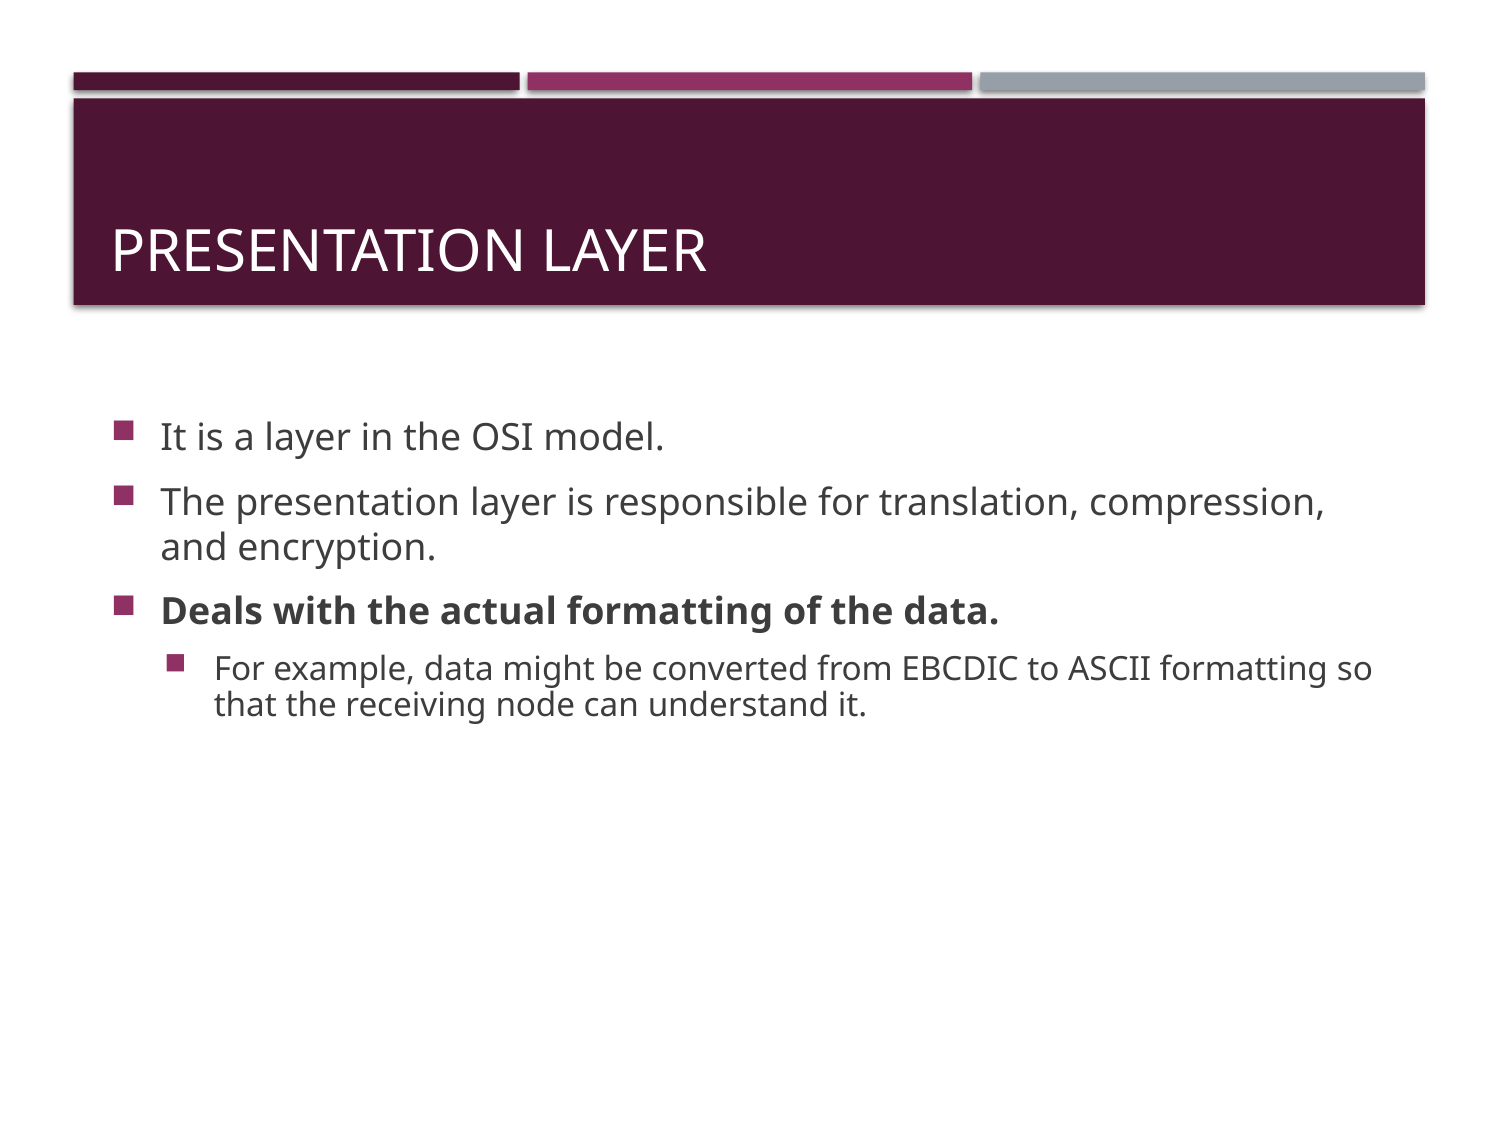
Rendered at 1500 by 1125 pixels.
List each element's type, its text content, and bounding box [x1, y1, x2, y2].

title Presentation Layer [95, 112, 1406, 291]
list It is a layer in the OSI model. The presentation layer is responsible for translation, compression, and encryption. Deals with the actual formatting of the data. For example, data might be converted from EBCDIC to ASCII formatting so that the receiving node can understand it. [95, 365, 1406, 962]
